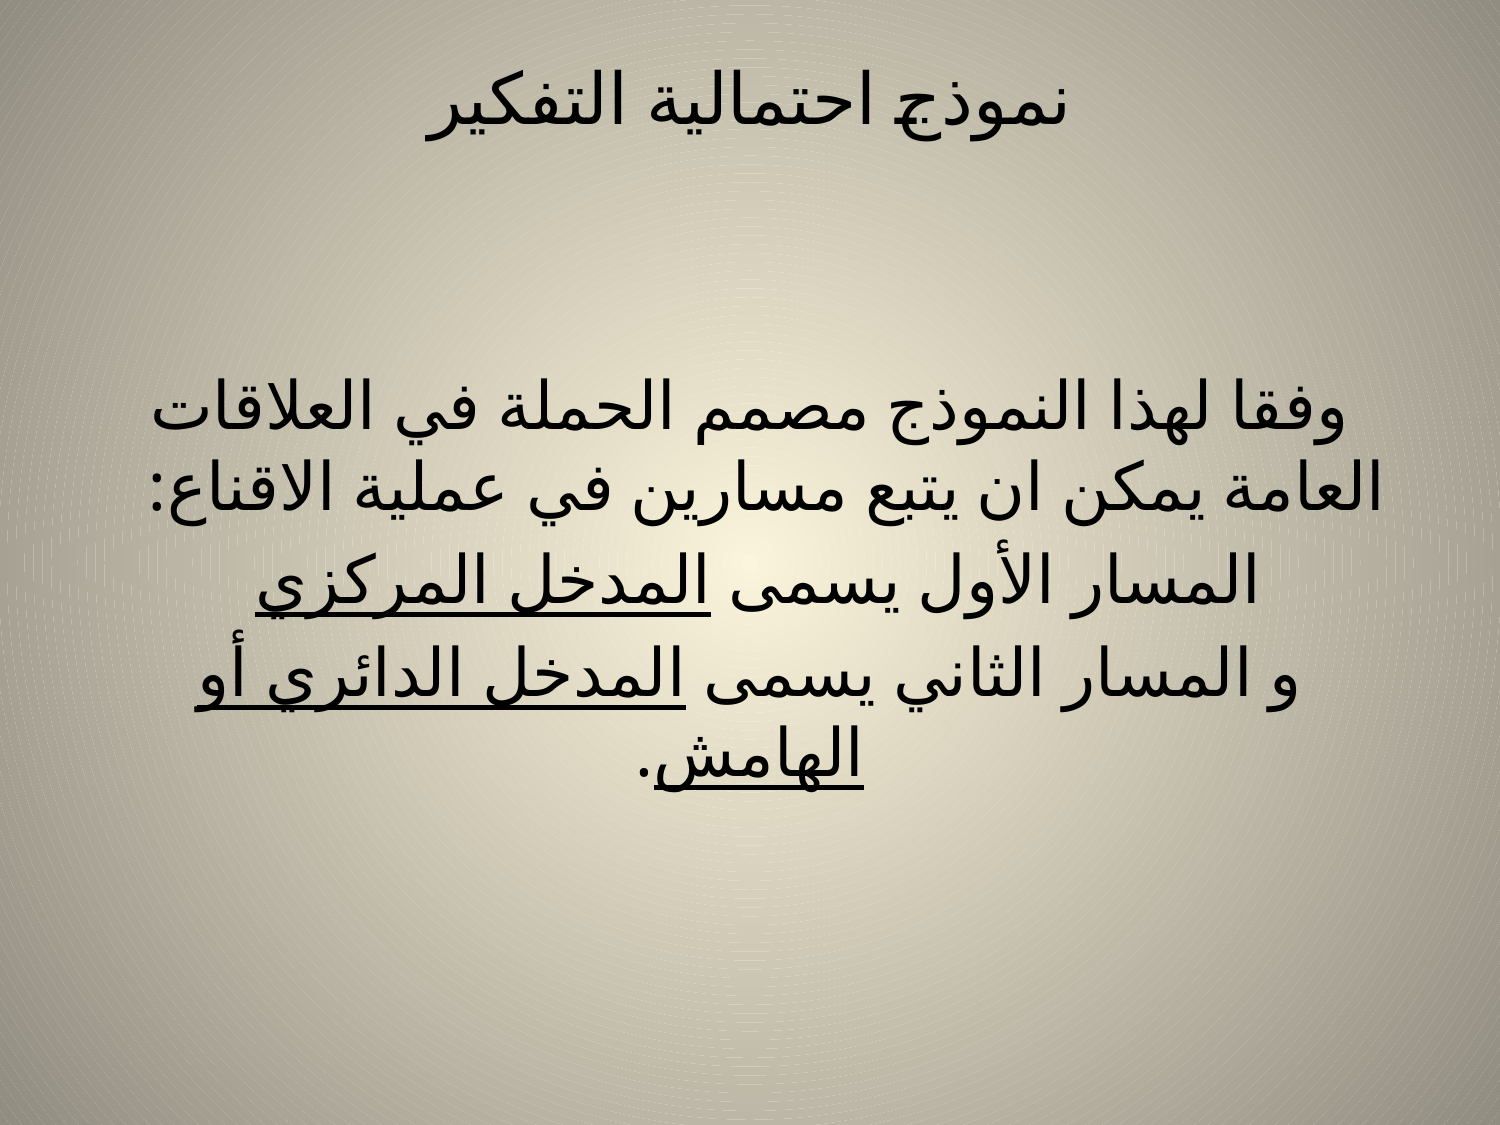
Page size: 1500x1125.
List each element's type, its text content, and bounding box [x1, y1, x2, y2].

list وفقا لهذا النموذج مصمم الحملة في العلاقات العامة يمكن ان يتبع مسارين في عملية الاقناع: المسار الأول يسمى المدخل المركزي و المسار الثاني يسمى المدخل الدائري أو الهامش. [75, 262, 1425, 1005]
title نموذج احتمالية التفكير [75, 45, 1425, 233]
